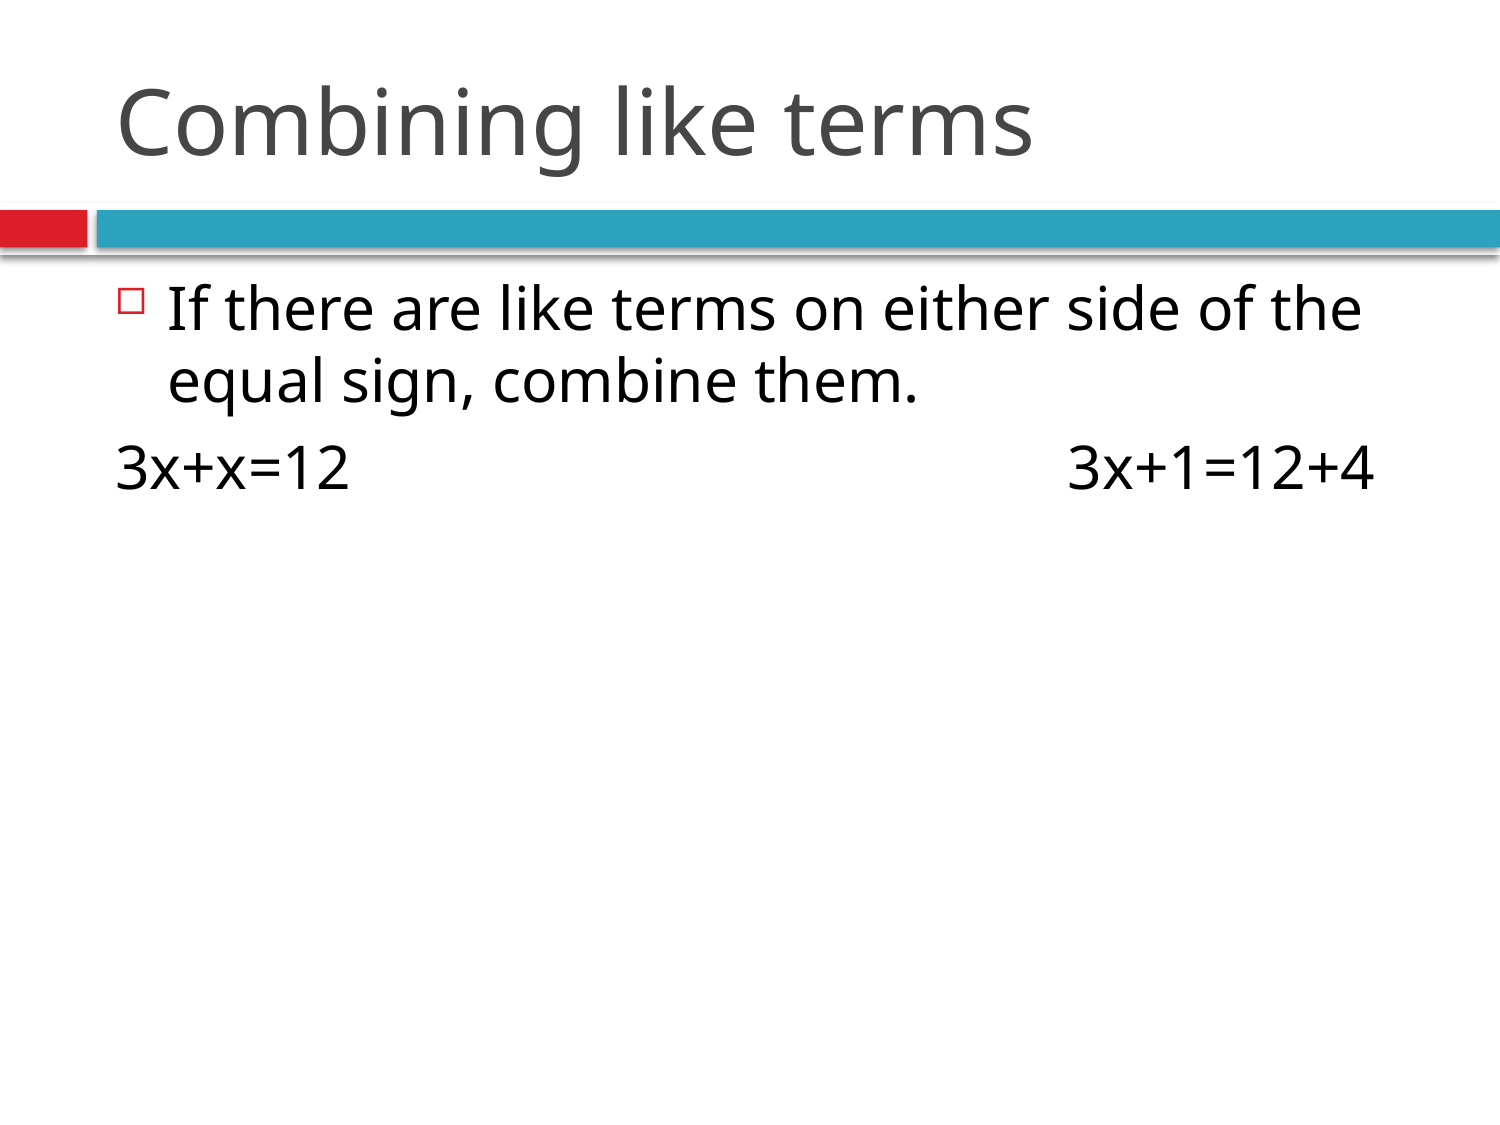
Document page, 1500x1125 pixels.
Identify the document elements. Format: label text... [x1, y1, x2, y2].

title Combining like terms [100, 37, 1438, 200]
list If there are like terms on either side of the equal sign, combine them. 3x+x=12 3x+1=12+4 [100, 262, 1438, 1000]
